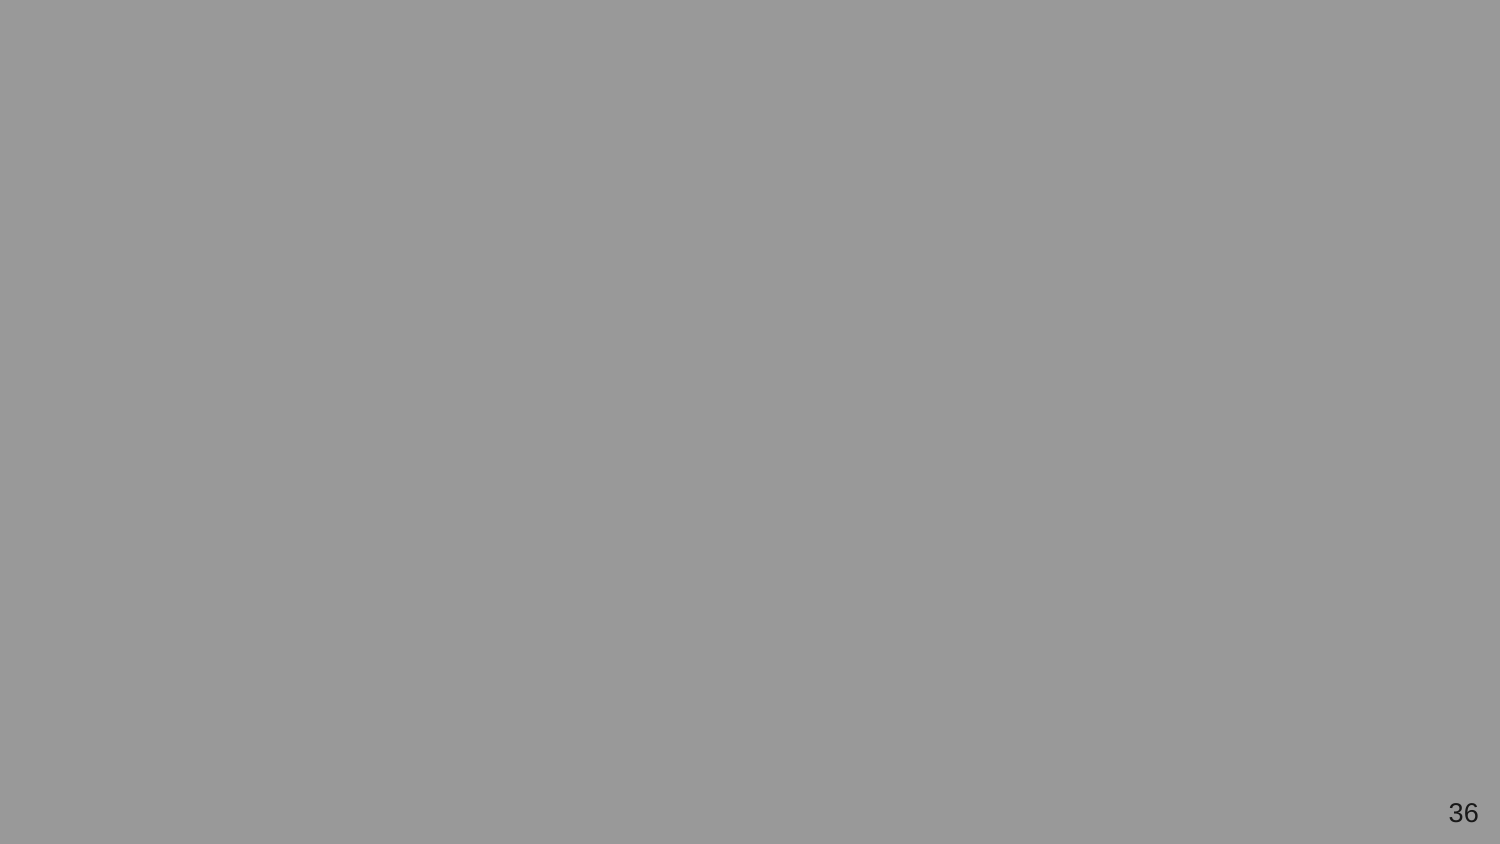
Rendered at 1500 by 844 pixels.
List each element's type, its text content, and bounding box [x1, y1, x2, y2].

slide_number 36 [1403, 779, 1494, 844]
